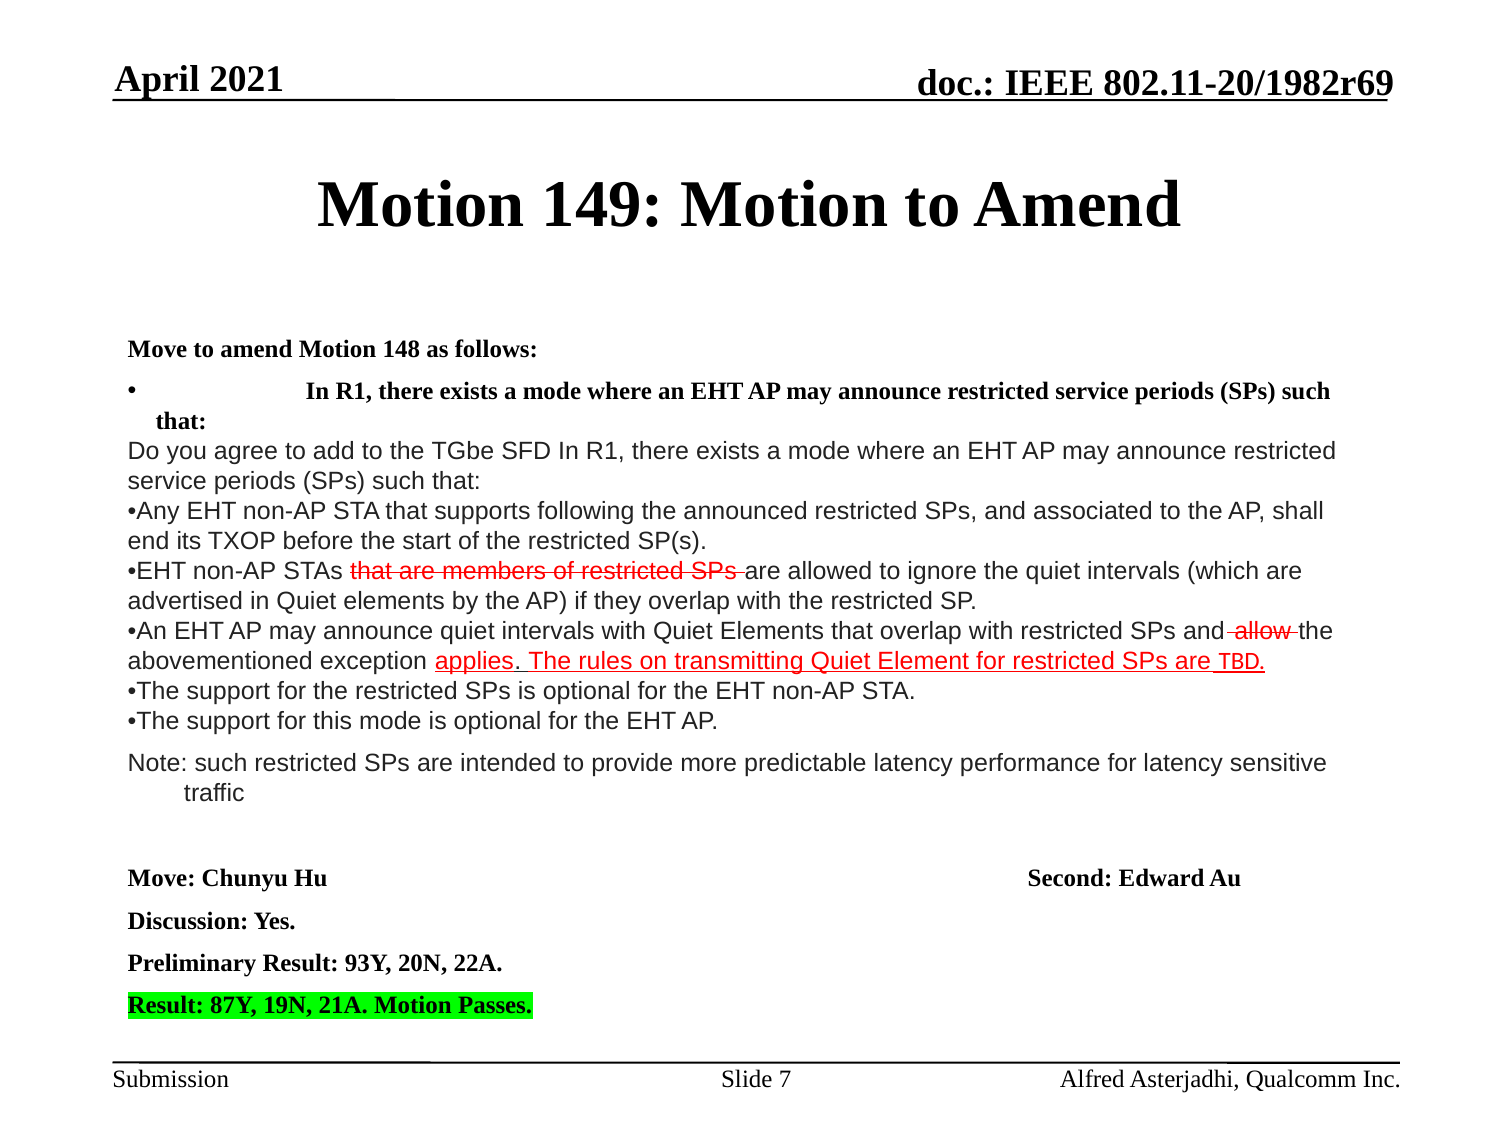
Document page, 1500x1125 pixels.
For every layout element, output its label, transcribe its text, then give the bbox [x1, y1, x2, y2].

list Move to amend Motion 148 as follows: In R1, there exists a mode where an EHT AP may announce restricted service periods (SPs) such that: Do you agree to add to the TGbe SFD In R1, there exists a mode where an EHT AP may announce restricted service periods (SPs) such that: •Any EHT non-AP STA that supports following the announced restricted SPs, and associated to the AP, shall end its TXOP before the start of the restricted SP(s). •EHT non-AP STAs that are members of restricted SPs are allowed to ignore the quiet intervals (which are advertised in Quiet elements by the AP) if they overlap with the restricted SP. •An EHT AP may announce quiet intervals with Quiet Elements that overlap with restricted SPs and allow the abovementioned exception applies. The rules on transmitting Quiet Element for restricted SPs are TBD. •The support for the restricted SPs is optional for the EHT non-AP STA. •The support for this mode is optional for the EHT AP. Note: such restricted SPs are intended to provide more predictable latency performance for latency sensitive traffic Move: Chunyu Hu Second: Edward Au Discussion: Yes. Preliminary Result: 93Y, 20N, 22A. Result: 87Y, 19N, 21A. Motion Passes. [112, 324, 1388, 1000]
footer Alfred Asterjadhi, Qualcomm Inc. [878, 1061, 1402, 1093]
title Motion 149: Motion to Amend [112, 112, 1388, 288]
slide_number Slide 7 [712, 1061, 800, 1123]
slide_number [114, 54, 423, 100]
